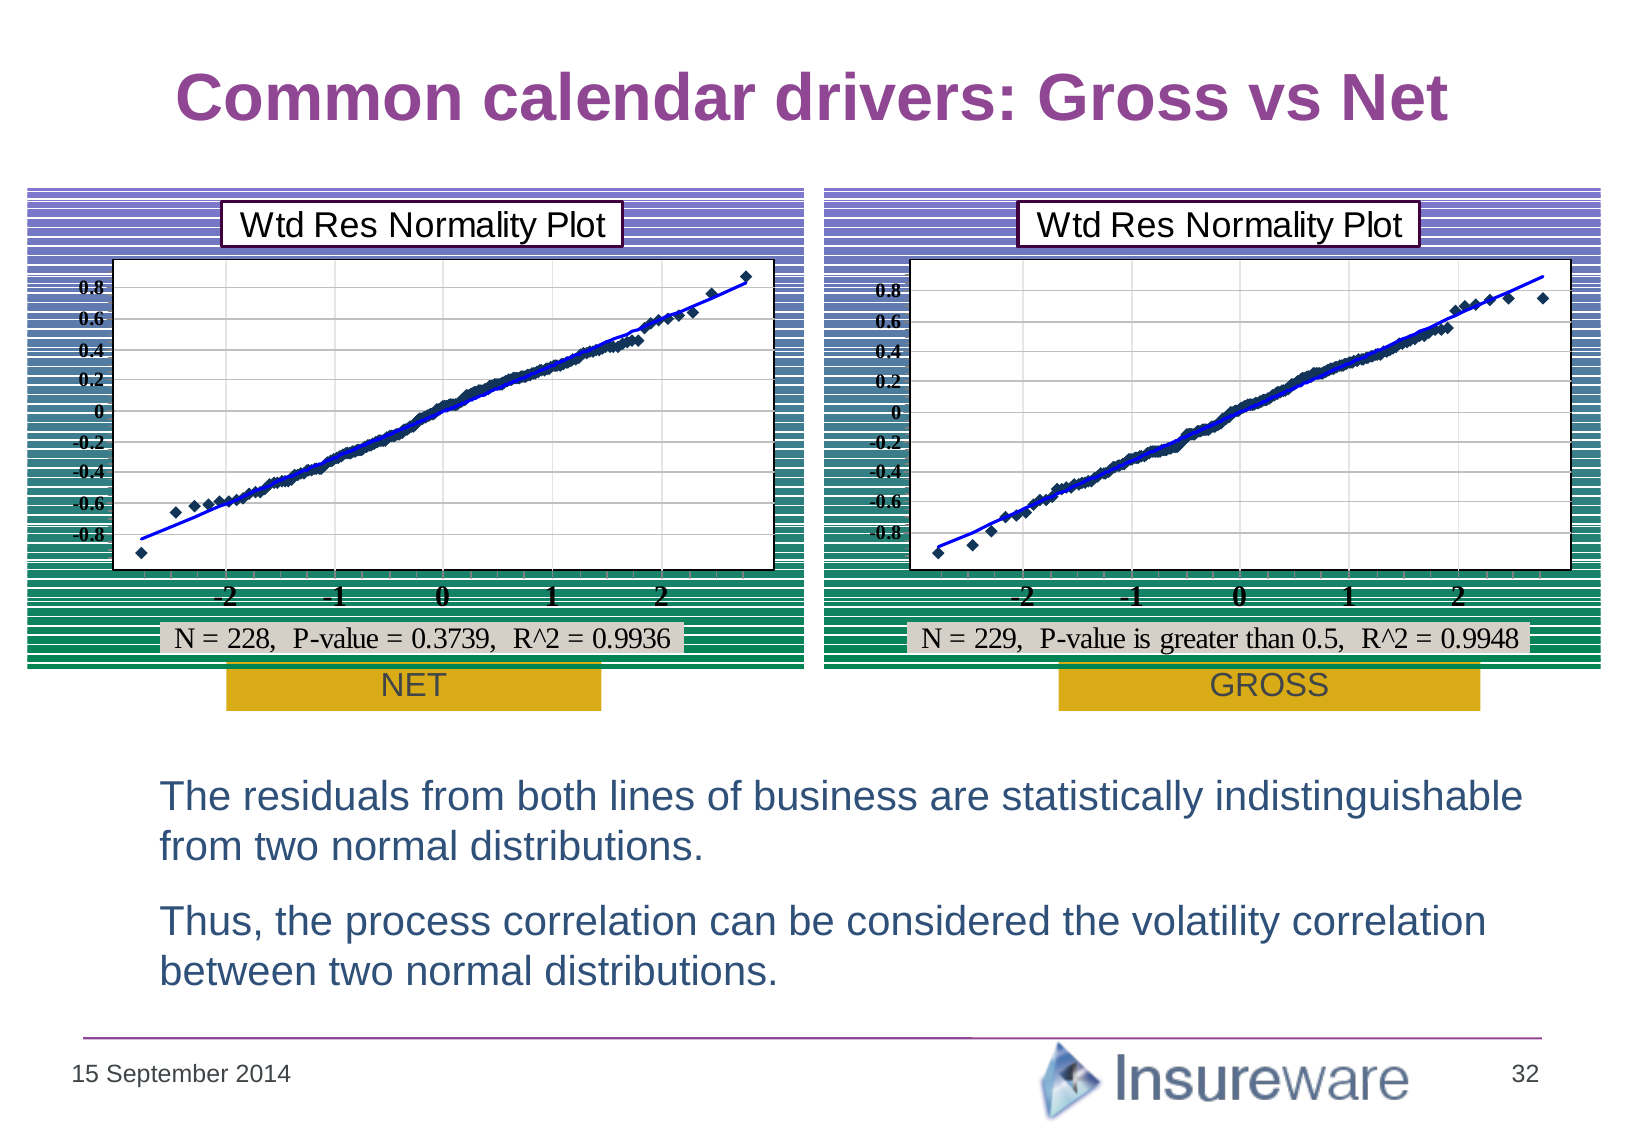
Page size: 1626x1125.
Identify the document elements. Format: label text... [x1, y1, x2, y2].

picture [823, 187, 1601, 669]
text_box The residuals from both lines of business are statistically indistinguishable from two normal distributions. Thus, the process correlation can be considered the volatility correlation between two normal distributions. [144, 761, 1551, 1002]
picture [1036, 1039, 1416, 1125]
slide_number 32 [1439, 1050, 1555, 1106]
title Common calendar drivers: Gross vs Net [75, 0, 1550, 188]
text_box NET [226, 677, 602, 711]
picture [27, 187, 805, 669]
text_box GROSS [1058, 677, 1481, 711]
